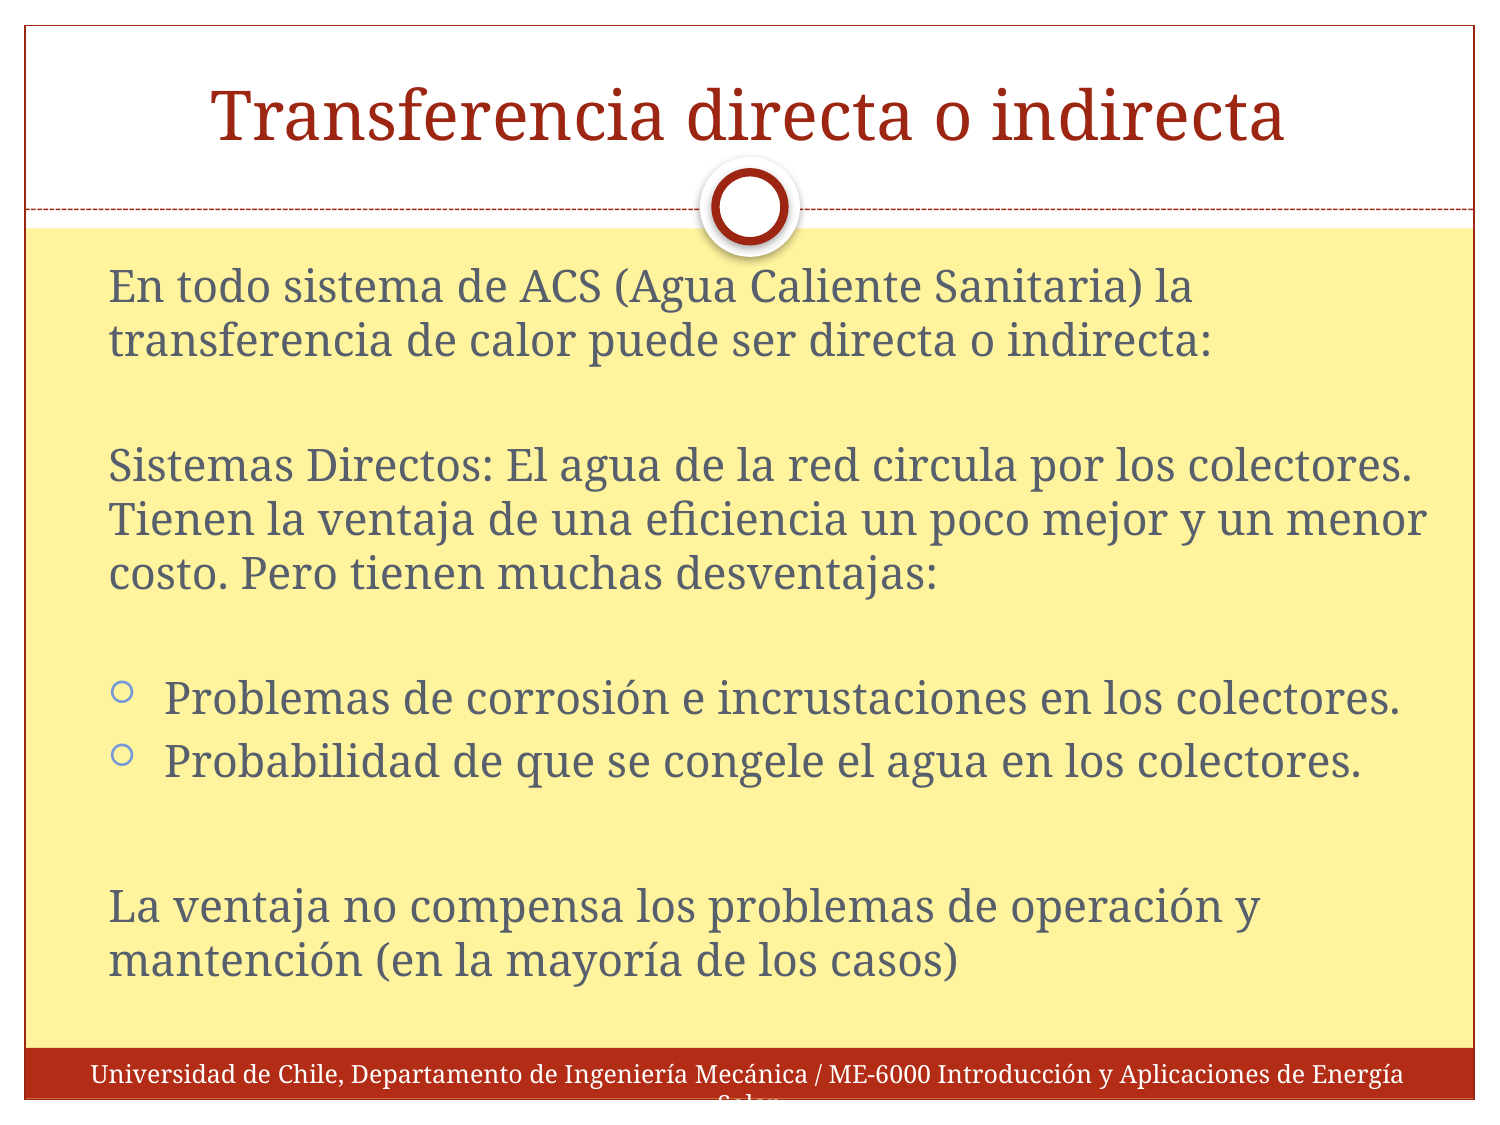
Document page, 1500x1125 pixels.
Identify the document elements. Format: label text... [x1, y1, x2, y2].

list En todo sistema de ACS (Agua Caliente Sanitaria) la transferencia de calor puede ser directa o indirecta: Sistemas Directos: El agua de la red circula por los colectores. Tienen la ventaja de una eficiencia un poco mejor y un menor costo. Pero tienen muchas desventajas: Problemas de corrosión e incrustaciones en los colectores. Probabilidad de que se congele el agua en los colectores. La ventaja no compensa los problemas de operación y mantención (en la mayoría de los casos) [49, 250, 1445, 1001]
title Transferencia directa o indirecta [49, 37, 1450, 162]
footer Universidad de Chile, Departamento de Ingeniería Mecánica / ME-6000 Introducción y Aplicaciones de Energía Solar [50, 1051, 1447, 1112]
